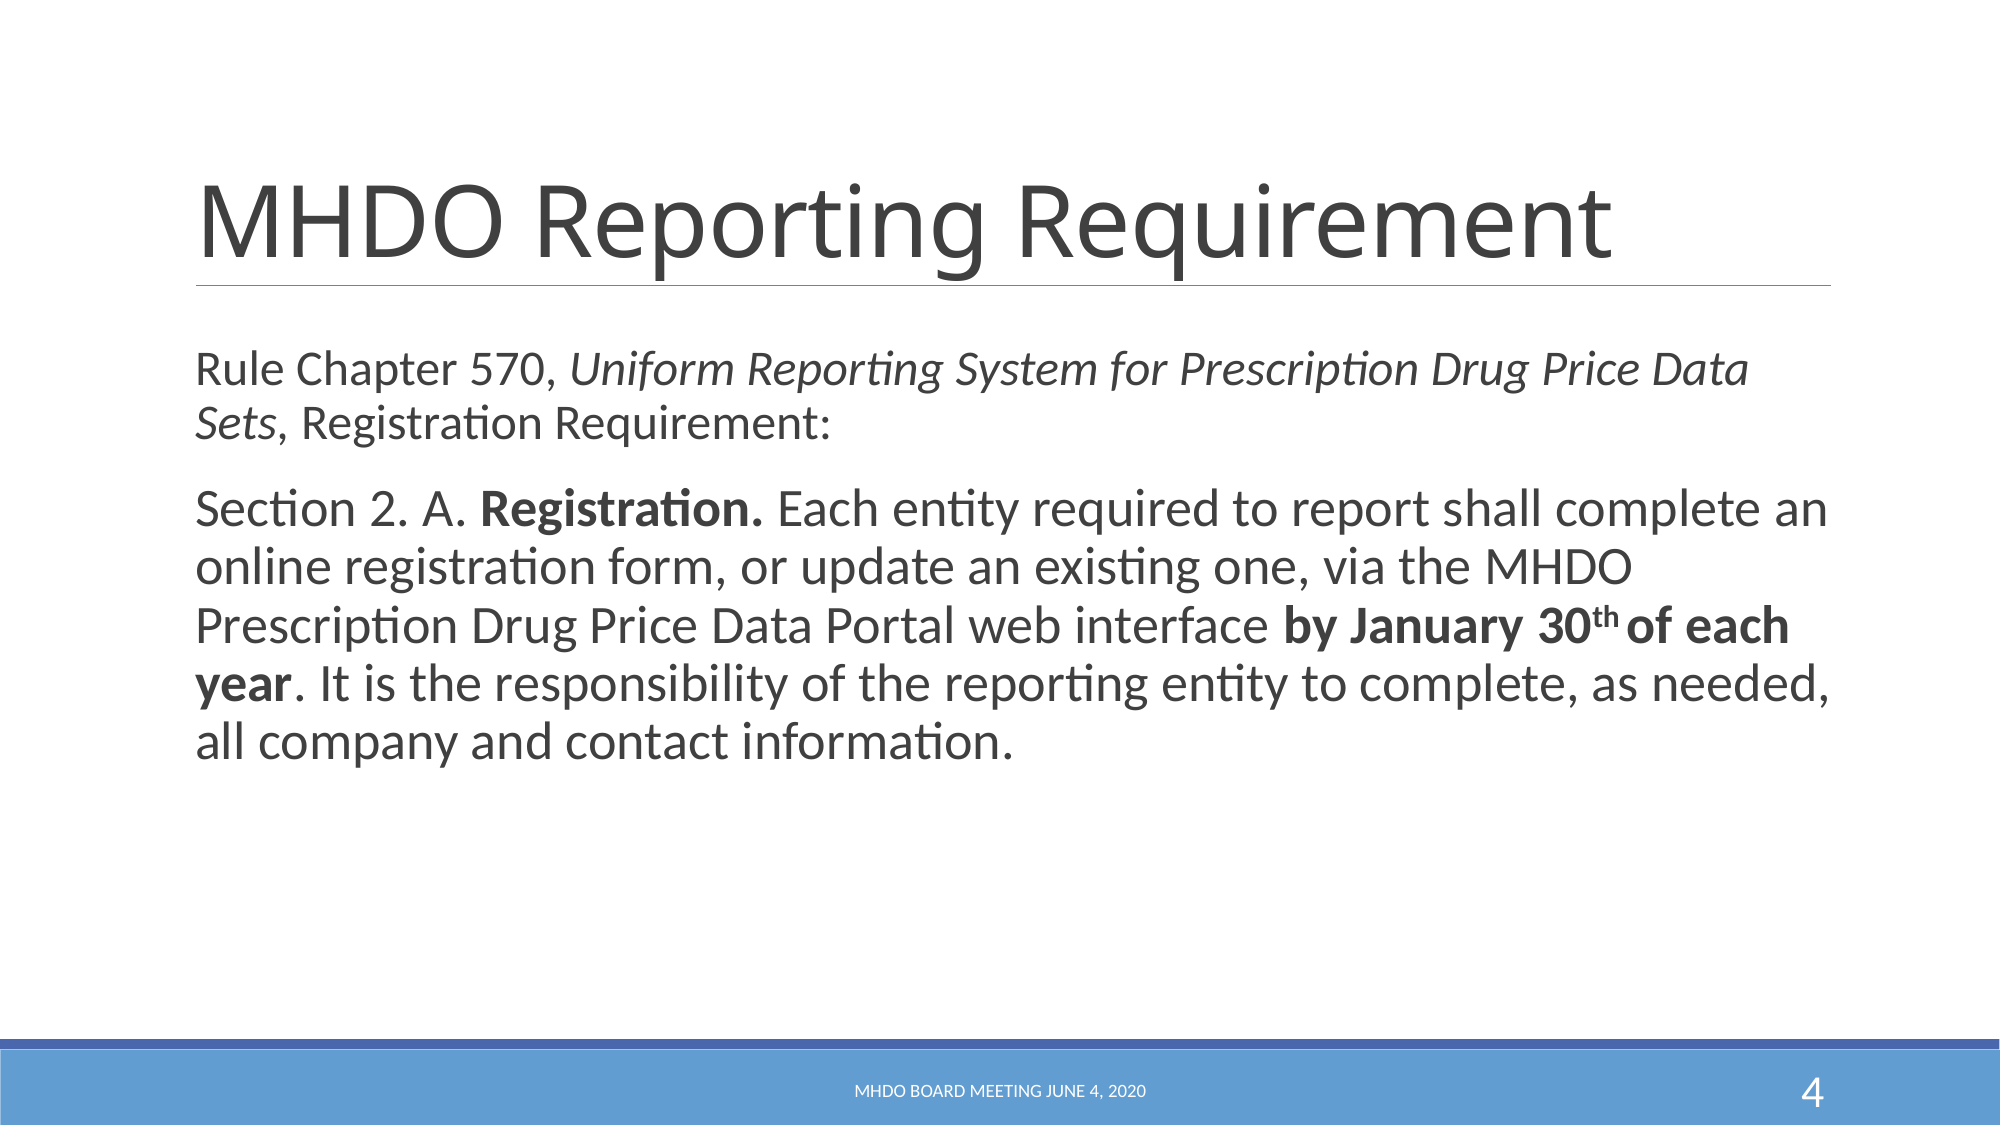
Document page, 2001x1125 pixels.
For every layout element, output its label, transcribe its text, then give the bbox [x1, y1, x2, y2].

slide_number 4 [1624, 1059, 1840, 1120]
list Rule Chapter 570, Uniform Reporting System for Prescription Drug Price Data Sets, Registration Requirement: Section 2. A. Registration. Each entity required to report shall complete an online registration form, or update an existing one, via the MHDO Prescription Drug Price Data Portal web interface by January 30th of each year. It is the responsibility of the reporting entity to complete, as needed, all company and contact information. [180, 334, 1840, 963]
footer MHDO Board Meeting June 4, 2020 [604, 1059, 1396, 1120]
title MHDO Reporting Requirement [180, 47, 1840, 285]
